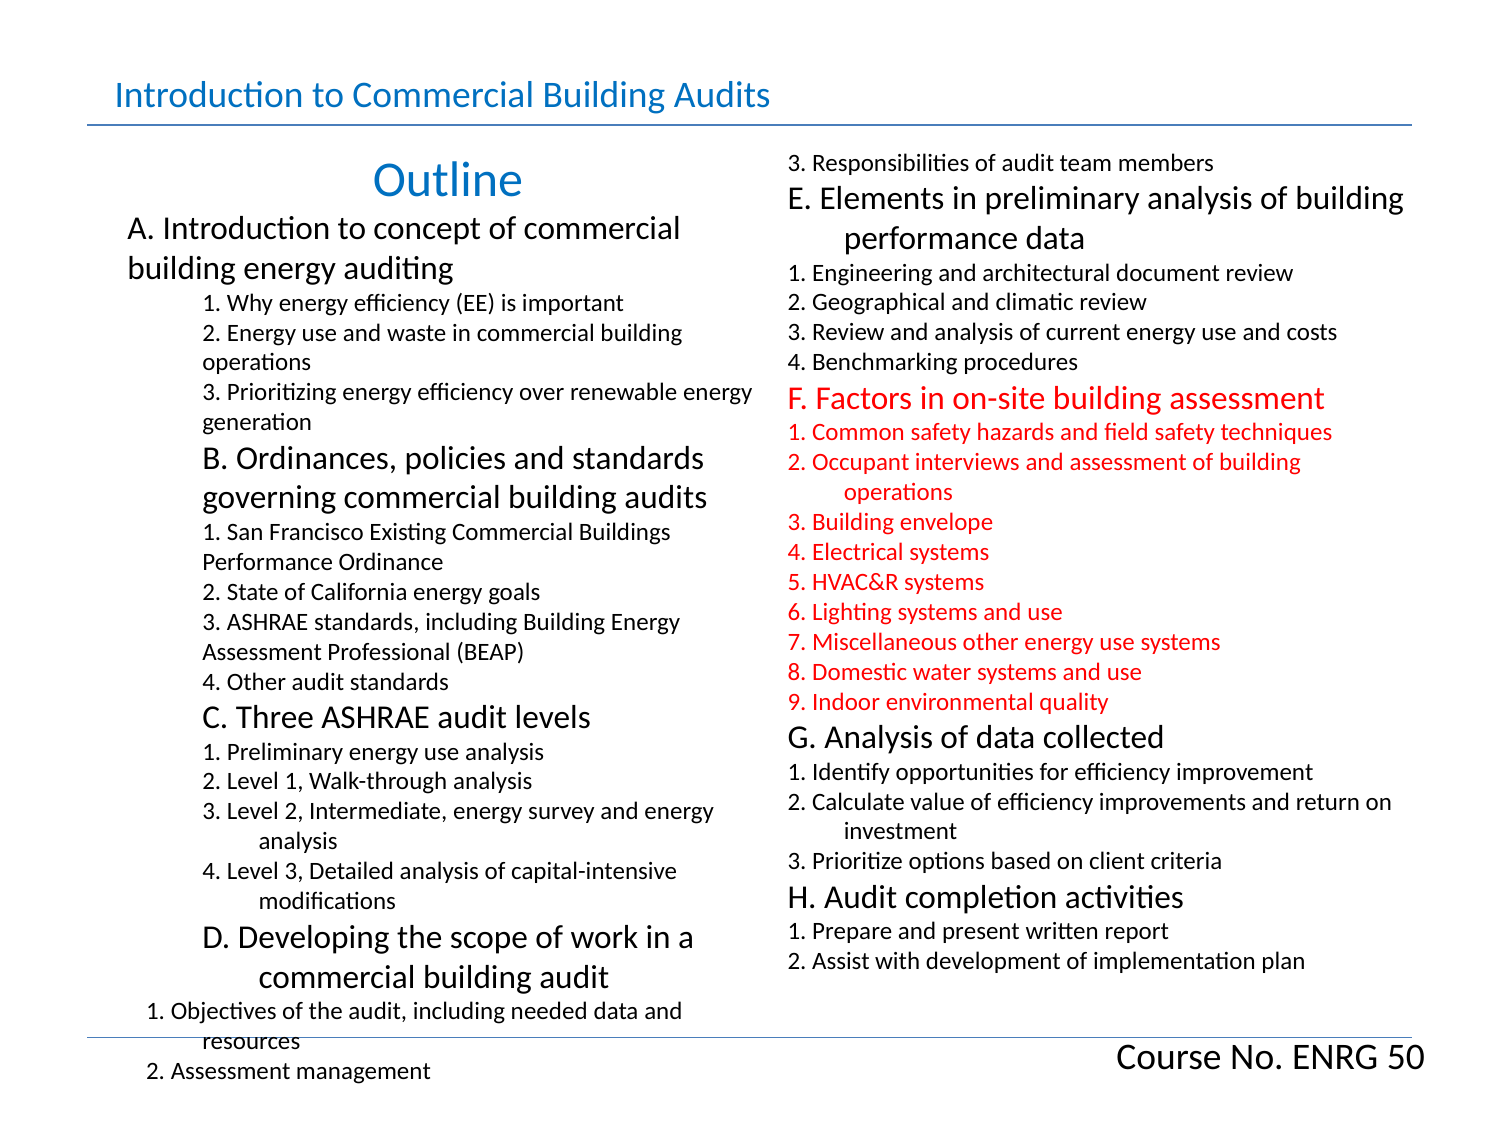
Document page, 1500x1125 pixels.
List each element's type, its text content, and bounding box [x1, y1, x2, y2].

text_box Outline A. Introduction to concept of commercial building energy auditing 1. Why energy efficiency (EE) is important 2. Energy use and waste in commercial building operations 3. Prioritizing energy efficiency over renewable energy generation B. Ordinances, policies and standards governing commercial building audits 1. San Francisco Existing Commercial Buildings Performance Ordinance 2. State of California energy goals 3. ASHRAE standards, including Building Energy Assessment Professional (BEAP) 4. Other audit standards C. Three ASHRAE audit levels 1. Preliminary energy use analysis 2. Level 1, Walk-through analysis 3. Level 2, Intermediate, energy survey and energy analysis 4. Level 3, Detailed analysis of capital-intensive modifications D. Developing the scope of work in a commercial building audit 1. Objectives of the audit, including needed data and resources 2. Assessment management 3. Responsibilities of audit team members E. Elements in preliminary analysis of building performance data 1. Engineering and architectural document review 2. Geographical and climatic review 3. Review and analysis of current energy use and costs 4. Benchmarking procedures F. Factors in on-site building assessment 1. Common safety hazards and field safety techniques 2. Occupant interviews and assessment of building operations 3. Building envelope 4. Electrical systems 5. HVAC&R systems 6. Lighting systems and use 7. Miscellaneous other energy use systems 8. Domestic water systems and use 9. Indoor environmental quality G. Analysis of data collected 1. Identify opportunities for efficiency improvement 2. Calculate value of efficiency improvements and return on investment 3. Prioritize options based on client criteria H. Audit completion activities 1. Prepare and present written report 2. Assist with development of implementation plan [112, 138, 1425, 1036]
text_box Course No. ENRG 50 [1101, 1024, 1441, 1085]
text_box Introduction to Commercial Building Audits [99, 62, 838, 123]
text_box Outline A. Introduction to concept of commercial building energy auditing 1. Why energy efficiency (EE) is important 2. Energy use and waste in commercial building operations 3. Prioritizing energy efficiency over renewable energy generation B. Ordinances, policies and standards governing commercial building audits 1. San Francisco Existing Commercial Buildings Performance Ordinance 2. State of California energy goals 3. ASHRAE standards, including Building Energy Assessment Professional (BEAP) 4. Other audit standards C. Three ASHRAE audit levels 1. Preliminary energy use analysis 2. Level 1, Walk-through analysis 3. Level 2, Intermediate, energy survey and energy analysis 4. Level 3, Detailed analysis of capital-intensive modifications D. Developing the scope of work in a commercial building audit 1. Objectives of the audit, including needed data and resources 2. Assessment management 3. Responsibilities of audit team members E. Elements in preliminary analysis of building performance data 1. Engineering and architectural document review 2. Geographical and climatic review 3. Review and analysis of current energy use and costs 4. Benchmarking procedures F. Factors in on-site building assessment 1. Common safety hazards and field safety techniques 2. Occupant interviews and assessment of building operations 3. Building envelope 4. Electrical systems 5. HVAC&R systems 6. Lighting systems and use 7. Miscellaneous other energy use systems 8. Domestic water systems and use 9. Indoor environmental quality G. Analysis of data collected 1. Identify opportunities for efficiency improvement 2. Calculate value of efficiency improvements and return on investment 3. Prioritize options based on client criteria H. Audit completion activities 1. Prepare and present written report 2. Assist with development of implementation plan [112, 1046, 1425, 1097]
